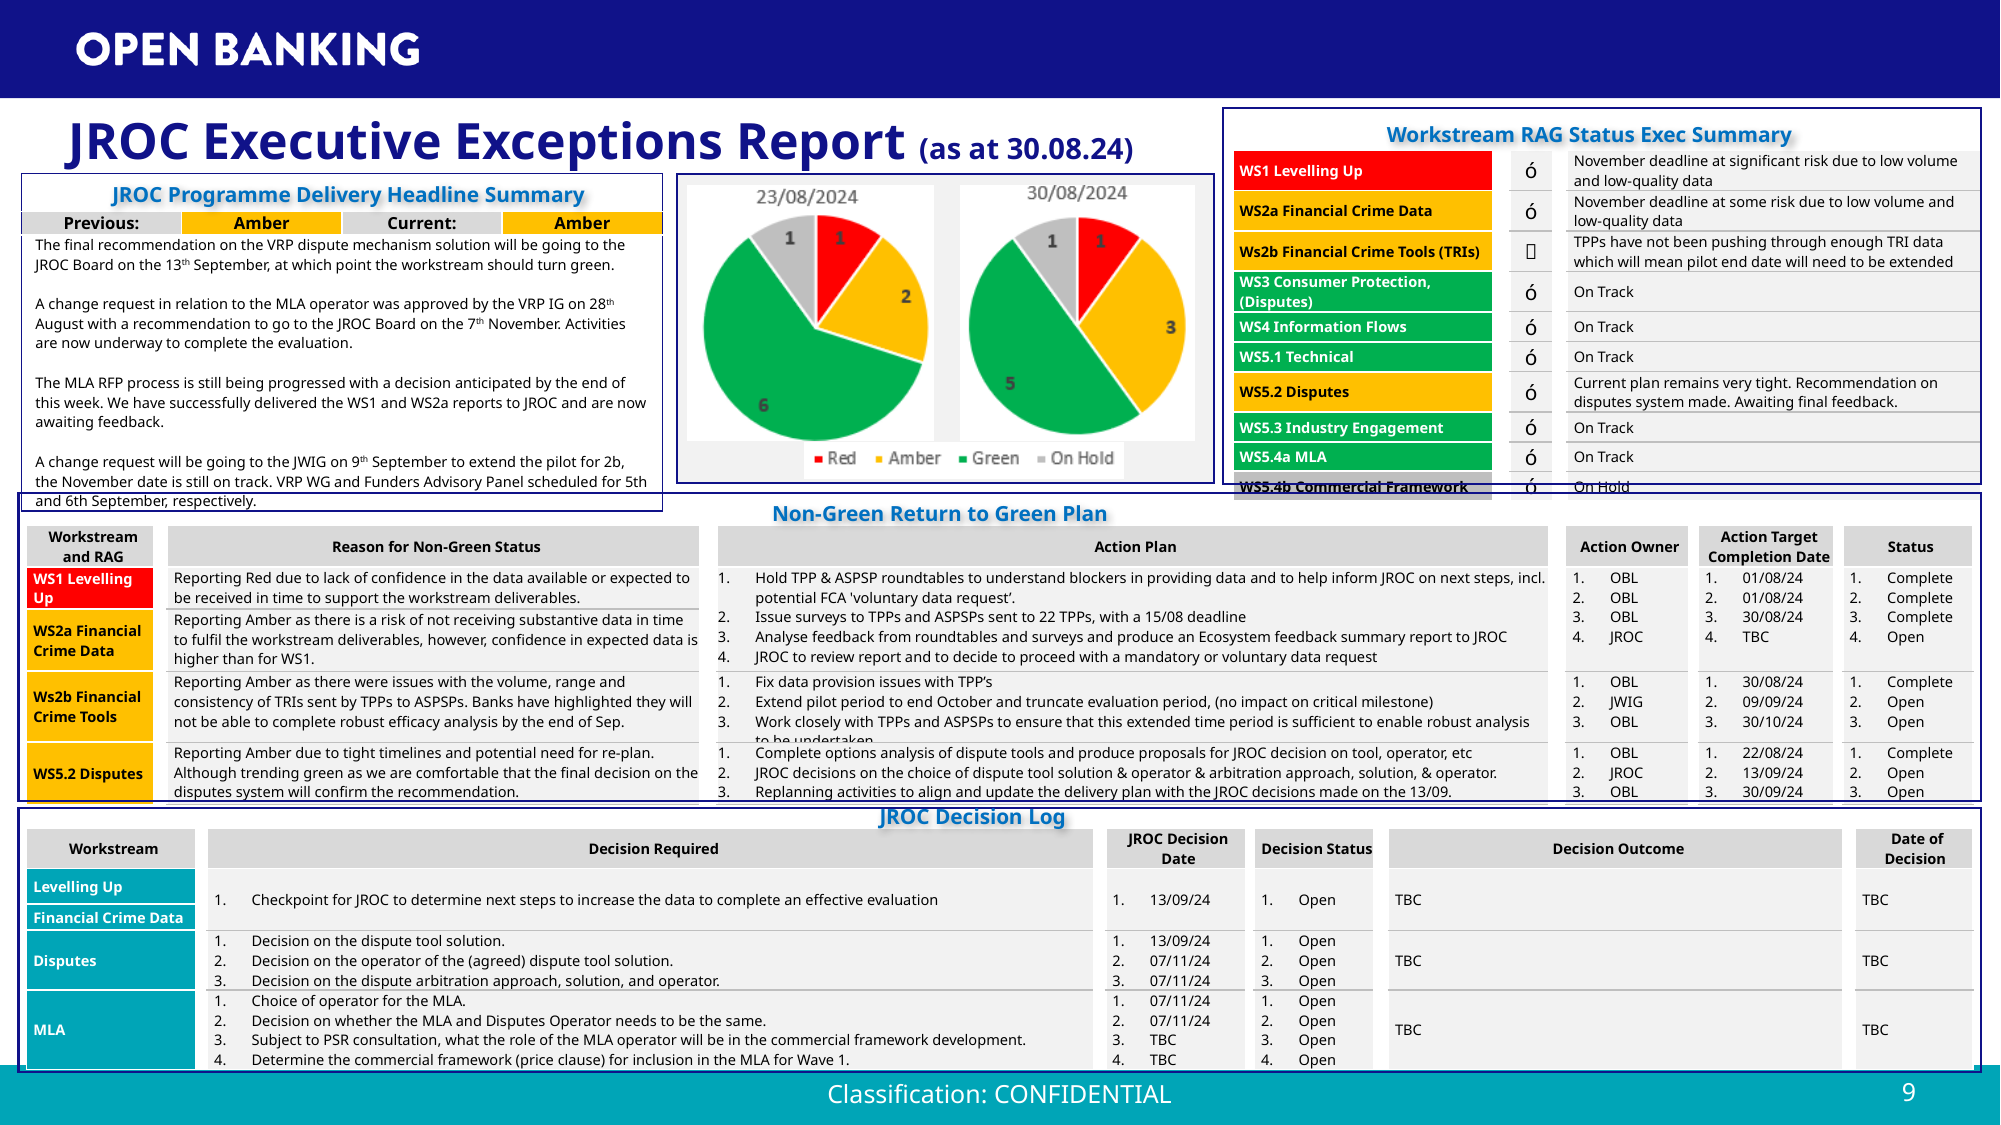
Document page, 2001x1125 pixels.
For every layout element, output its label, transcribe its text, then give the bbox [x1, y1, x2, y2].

table_cell WS5.4b Commercial Framework [1234, 485, 1492, 492]
picture [960, 185, 1195, 441]
text_box [676, 173, 1215, 484]
table_cell Current: [343, 224, 501, 234]
text_box Non-Green Return to Green Plan [757, 493, 1218, 533]
text_box [17, 492, 1982, 802]
picture [43, 0, 452, 99]
table_cell ó [1511, 485, 1552, 492]
table_header [623, 174, 662, 211]
text_box JROC Programme Delivery Headline Summary [81, 173, 616, 214]
table_cell The final recommendation on the VRP dispute mechanism solution will be going to the JROC Board on the 13th September, at which point the workstream should turn green. A change request in relation to the MLA operator was approved by the VRP IG on 28th August with a recommendation to go to the JROC Board on the 7th November. Activities are now underway to complete the evaluation. The MLA RFP process is still being progressed with a decision anticipated by the end of this week. We have successfully delivered the WS1 and WS2a reports to JROC and are now awaiting feedback. A change request will be going to the JWIG on 9th September to extend the pilot for 2b, the November date is still on track. VRP WG and Funders Advisory Panel scheduled for 5th and 6th September, respectively. [22, 236, 662, 492]
table_cell Amber [503, 212, 662, 234]
text_box [17, 807, 1982, 1073]
table_cell Previous: [22, 212, 181, 234]
table_cell On Hold [1568, 485, 1980, 492]
table_header [22, 174, 81, 211]
title JROC Executive Exceptions Report (as at 30.08.24) [53, 98, 1362, 189]
picture [804, 442, 1124, 479]
text_box JROC Decision Log [864, 796, 1135, 837]
footer Classification: CONFIDENTIAL [662, 1064, 1338, 1124]
text_box Workstream RAG Status Exec Summary [1372, 114, 1833, 155]
slide_number 9 [1412, 1073, 1932, 1124]
table_cell [1554, 485, 1566, 492]
table_cell [1494, 485, 1509, 492]
text_box [1222, 107, 1982, 485]
picture [687, 185, 934, 441]
table_cell Amber [182, 224, 341, 234]
